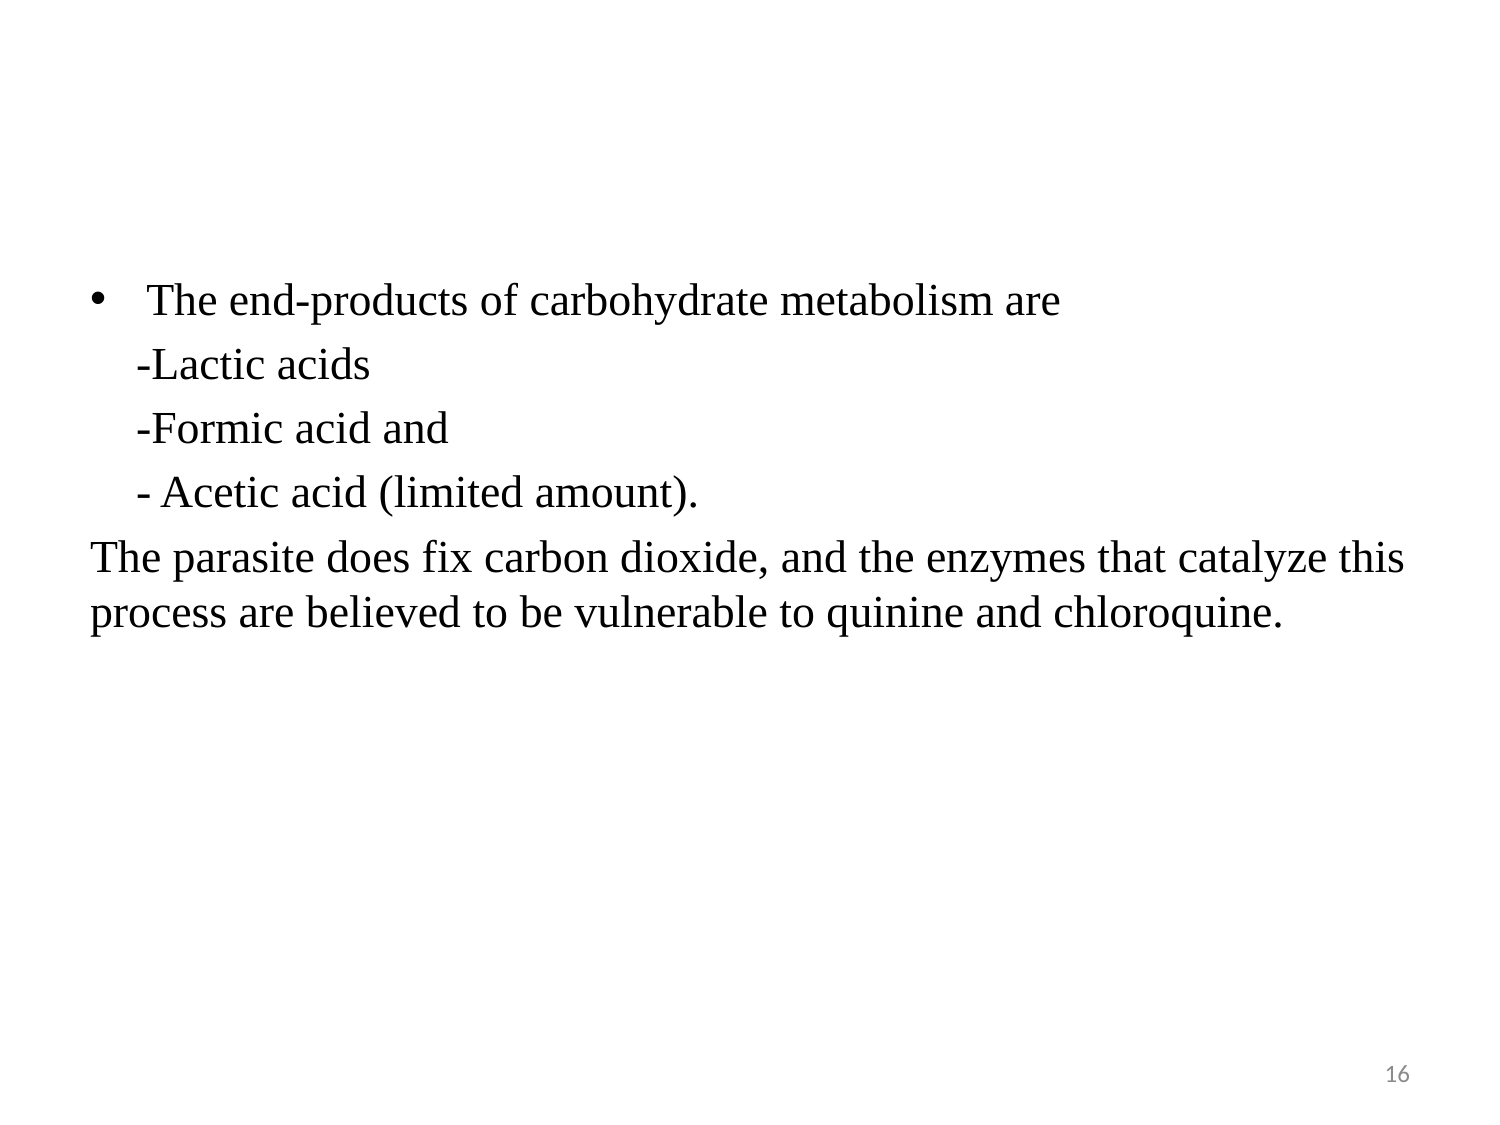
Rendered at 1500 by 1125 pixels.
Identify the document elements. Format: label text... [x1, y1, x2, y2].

list The end-products of carbohydrate metabolism are -Lactic acids -Formic acid and - Acetic acid (limited amount). The parasite does fix carbon dioxide, and the enzymes that catalyze this process are believed to be vulnerable to quinine and chloroquine. [75, 262, 1425, 1005]
slide_number 16 [1074, 1042, 1425, 1103]
